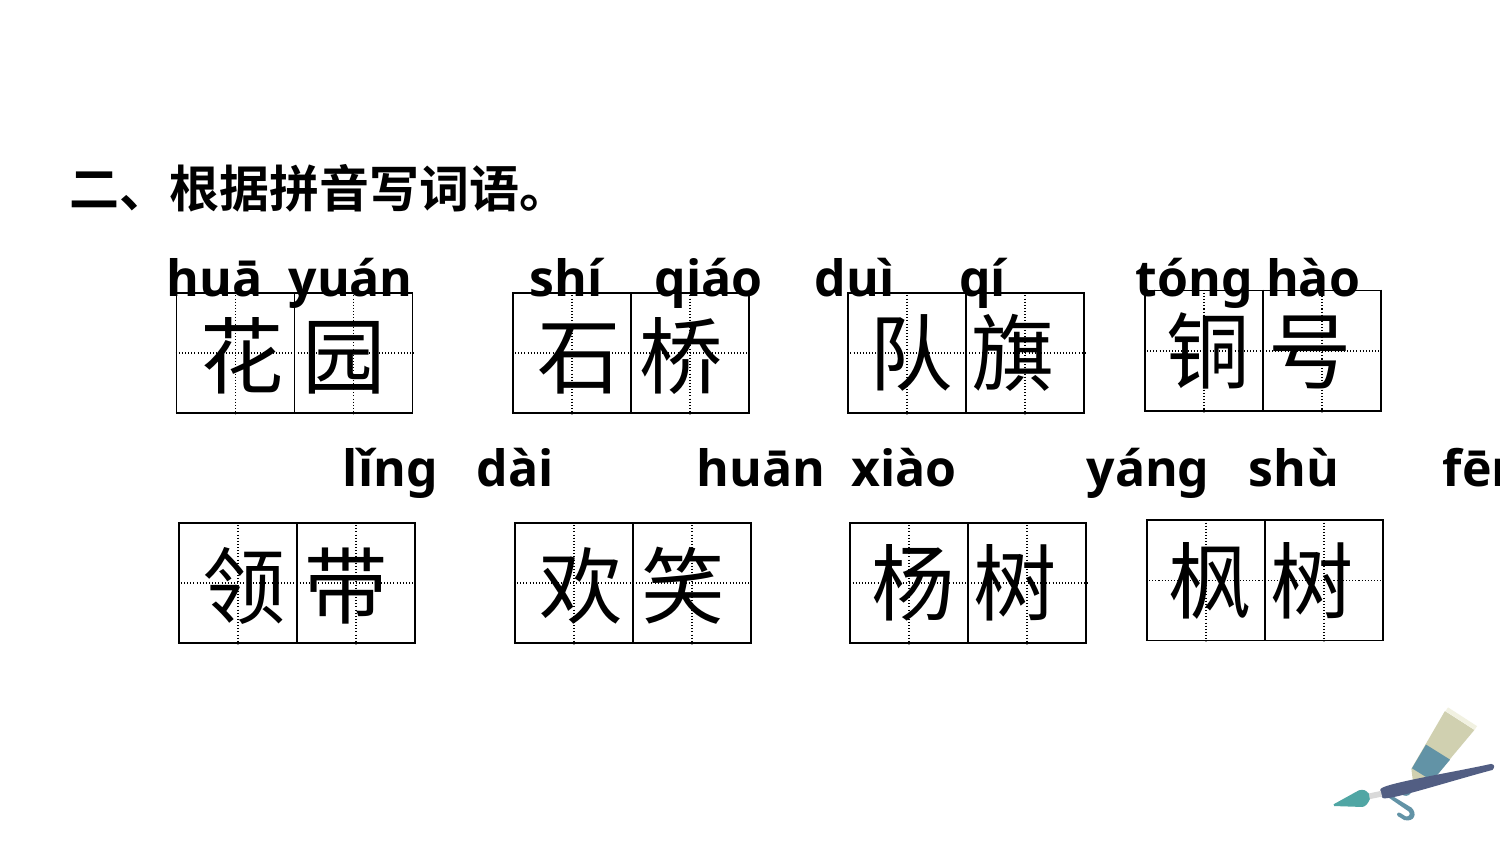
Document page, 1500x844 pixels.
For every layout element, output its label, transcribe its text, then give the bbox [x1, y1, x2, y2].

table_cell [1025, 353, 1083, 412]
table_cell [1324, 580, 1382, 640]
table_cell [180, 583, 188, 642]
table_header [1369, 521, 1382, 580]
table_cell [404, 583, 414, 642]
table_cell [1322, 351, 1380, 410]
table_header [356, 524, 414, 583]
table_cell [402, 353, 412, 412]
table_cell [1146, 351, 1204, 410]
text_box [1358, 708, 1481, 844]
table_header [514, 294, 572, 353]
text_box 二、根据拼音写词语。 [54, 120, 693, 226]
table_cell [514, 353, 522, 412]
table_header [354, 294, 412, 353]
table_cell [740, 583, 750, 642]
text_box 枫 树 [1153, 521, 1369, 637]
table_header [180, 524, 238, 583]
table_cell [1148, 580, 1206, 640]
table_header [1148, 521, 1153, 580]
table_cell [177, 353, 186, 412]
text_box huā yuán shí qiáo duì qí tónɡ hào [66, 209, 1500, 314]
text_box 杨 树 [857, 523, 1073, 639]
text_box 领 带 [188, 526, 404, 642]
table_header [1071, 294, 1083, 353]
text_box 队 旗 [855, 294, 1071, 409]
table_header [1367, 291, 1380, 351]
table_cell [851, 583, 909, 642]
table_header [692, 524, 750, 583]
table_header [849, 294, 855, 353]
text_box 铜 号 [1151, 291, 1367, 407]
text_box lǐnɡ dài huān xiào yánɡ shù fēnɡ shù [315, 429, 1500, 504]
table_header [177, 294, 236, 353]
table_header [1146, 291, 1151, 351]
text_box 花 园 [186, 296, 402, 412]
table_cell [849, 353, 907, 412]
text_box 石 桥 [522, 296, 738, 412]
table_header [1073, 524, 1085, 583]
table_cell [1027, 583, 1085, 642]
table_cell [738, 353, 748, 412]
text_box 欢 笑 [524, 526, 740, 642]
table_header [851, 524, 857, 583]
table_cell [516, 583, 524, 642]
table_header [516, 524, 574, 583]
table_header [690, 294, 748, 353]
